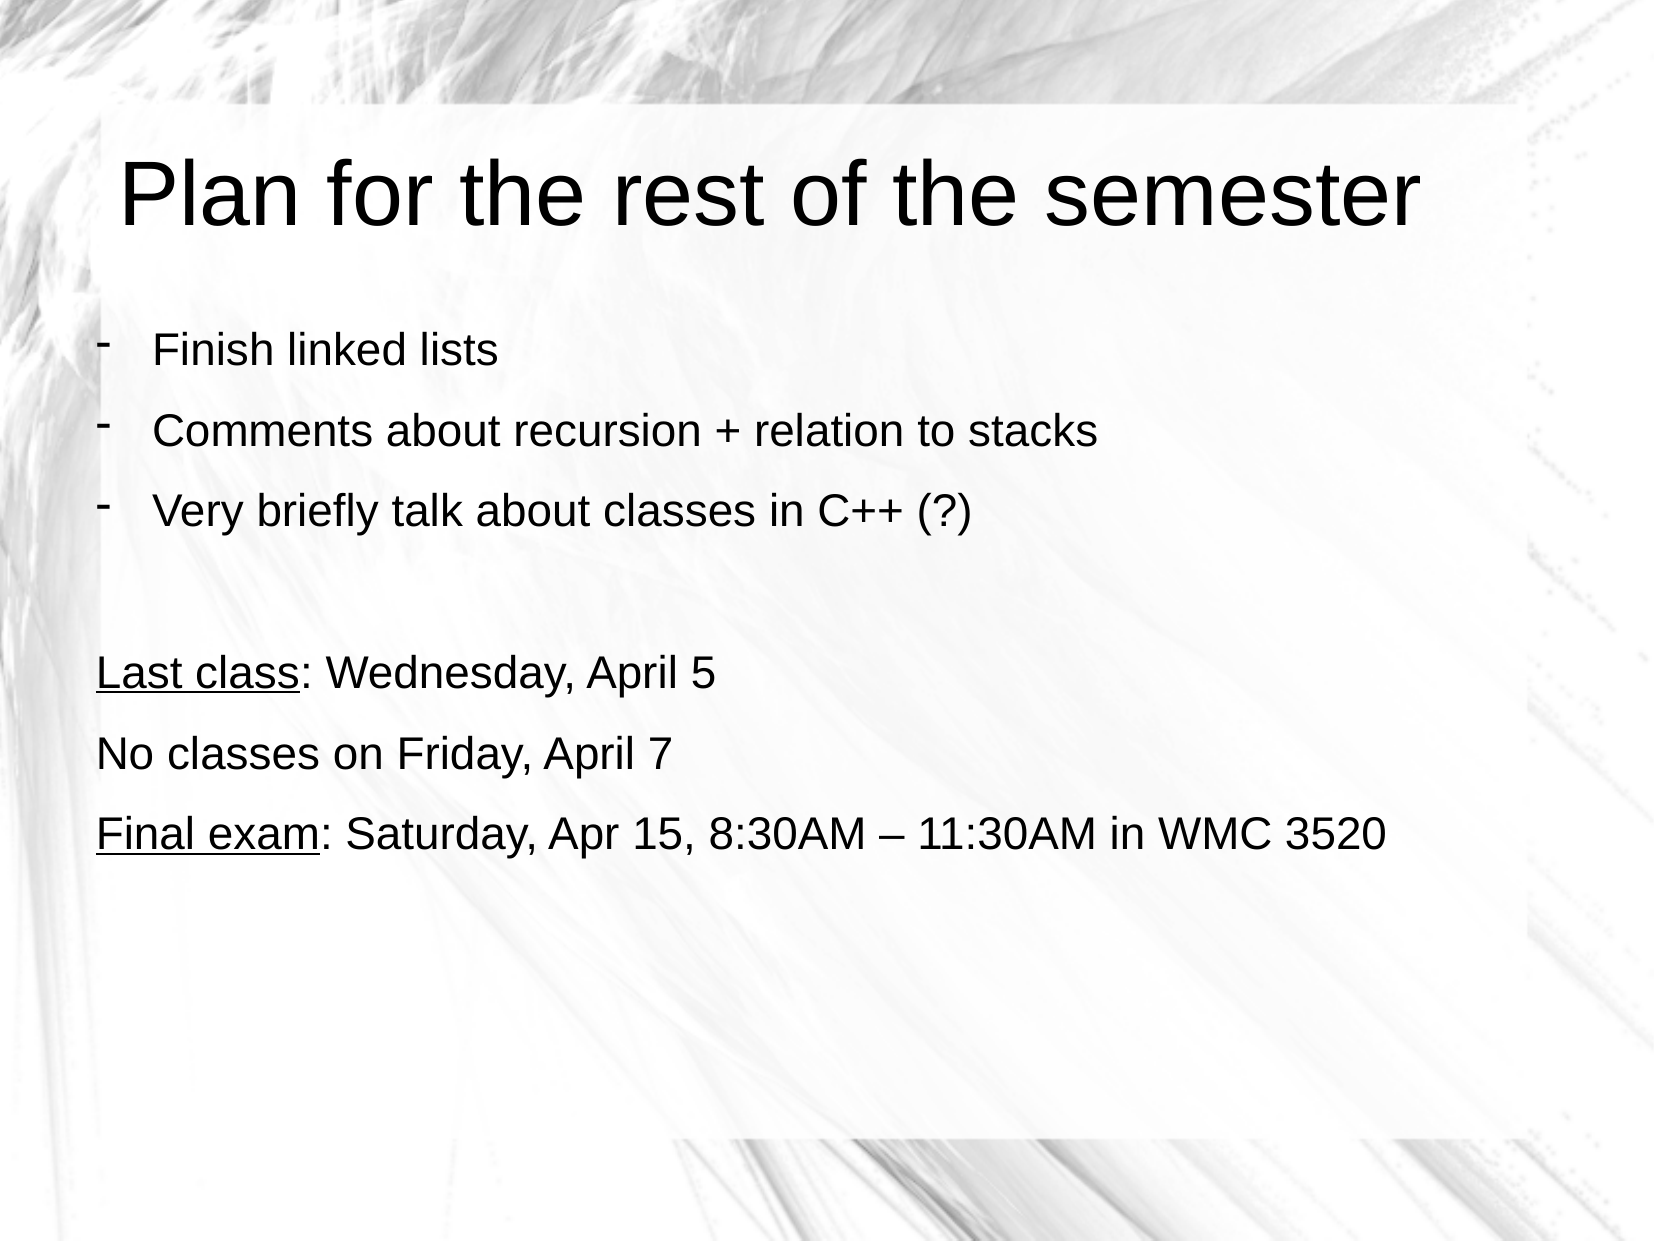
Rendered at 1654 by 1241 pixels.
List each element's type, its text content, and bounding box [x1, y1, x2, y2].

picture [0, 0, 1654, 1241]
list Finish linked lists Comments about recursion + relation to stacks Very briefly talk about classes in C++ (?) Last class: Wednesday, April 5 No classes on Friday, April 7 Final exam: Saturday, Apr 15, 8:30AM – 11:30AM in WMC 3520 [95, 319, 1549, 1102]
title Plan for the rest of the semester [118, 112, 1504, 278]
